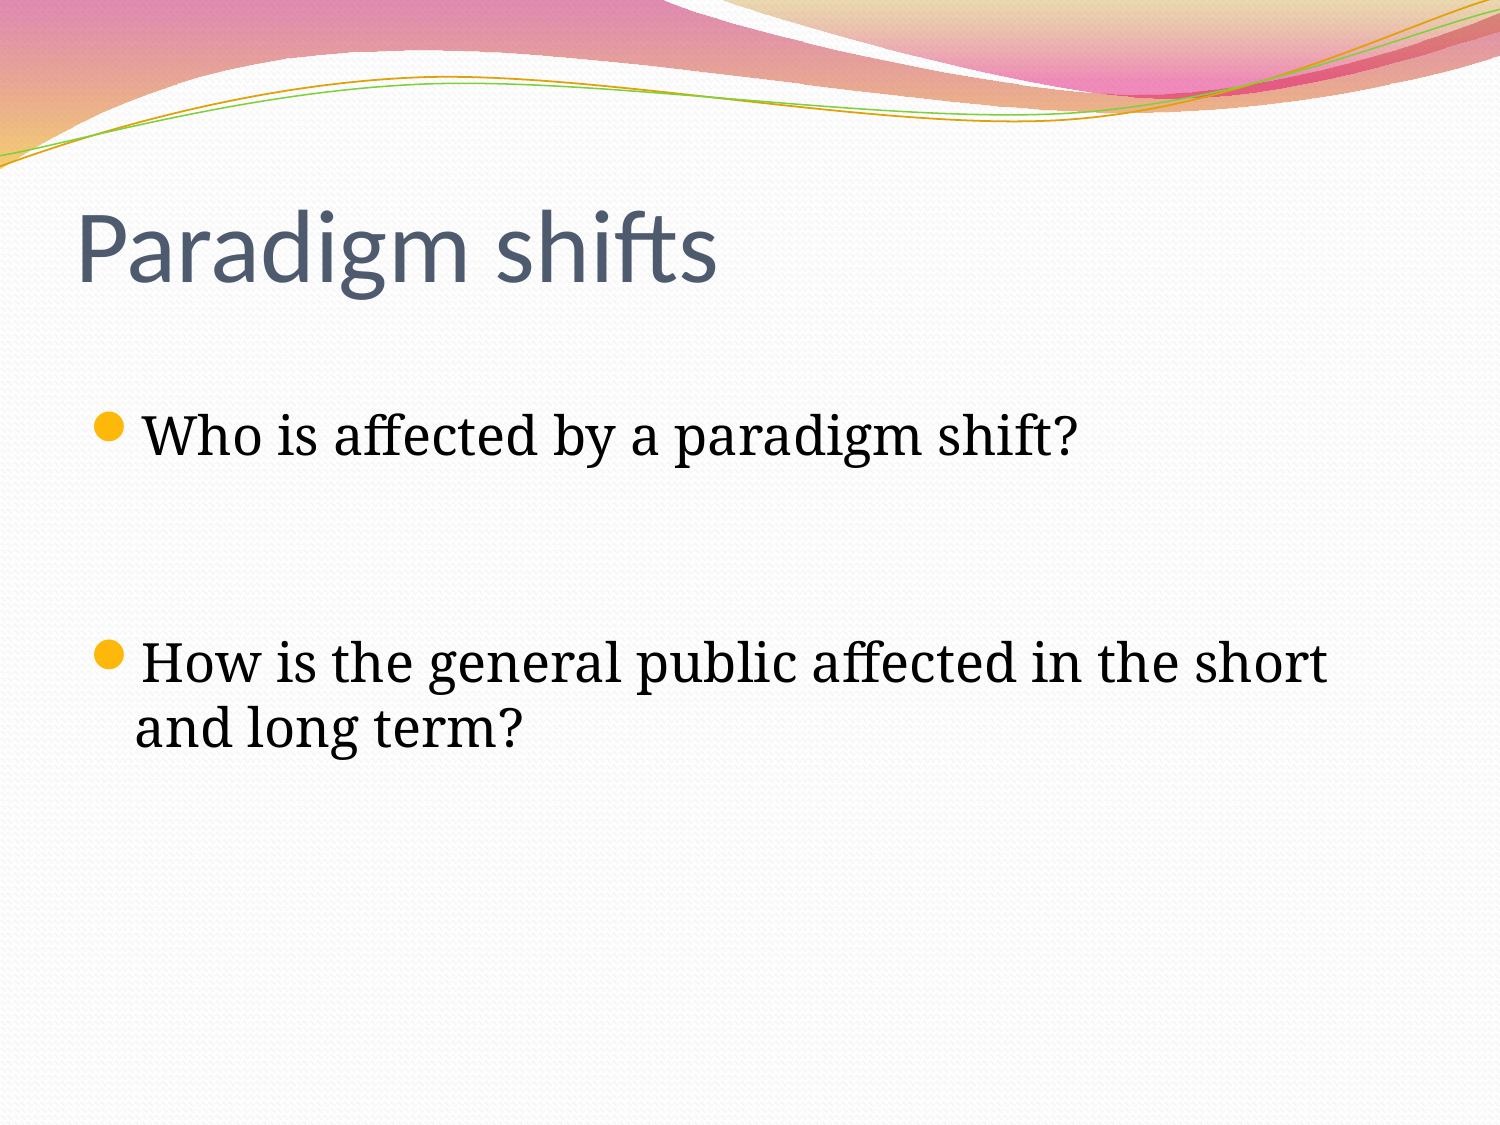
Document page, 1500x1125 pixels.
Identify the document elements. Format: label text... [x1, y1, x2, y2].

title Paradigm shifts [75, 115, 1425, 303]
list Who is affected by a paradigm shift? How is the general public affected in the short and long term? [75, 317, 1425, 1038]
